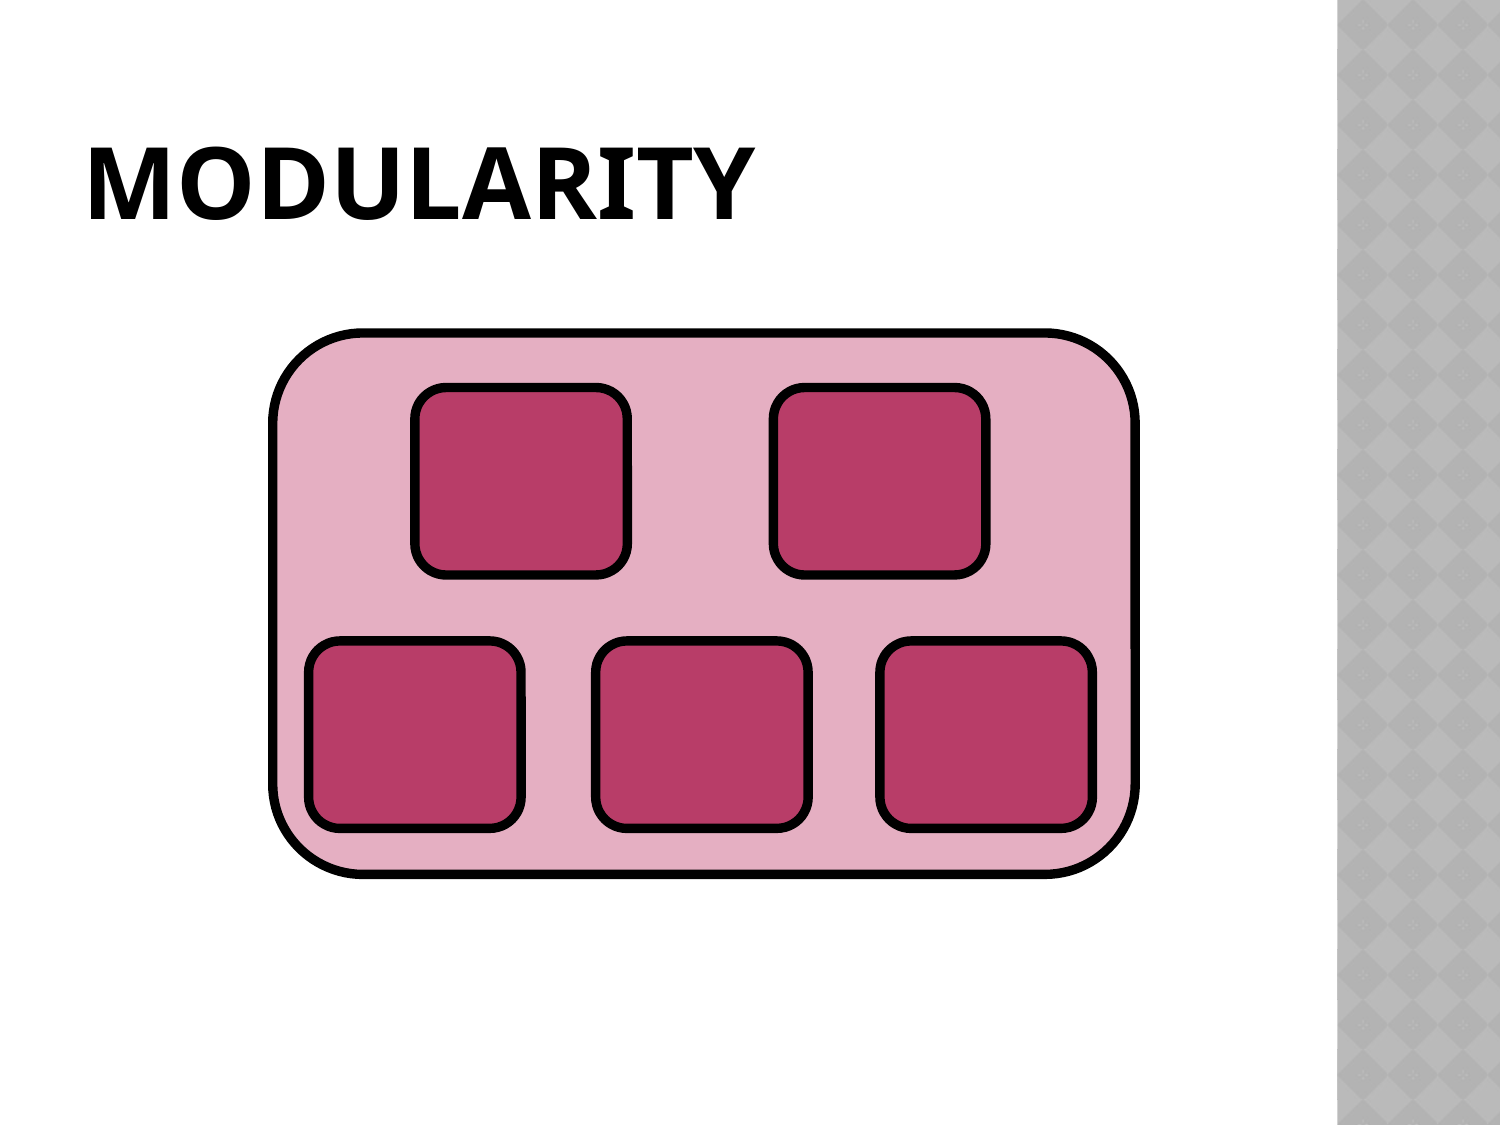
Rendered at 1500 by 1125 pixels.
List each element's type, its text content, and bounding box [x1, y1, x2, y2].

text_box [876, 637, 1096, 832]
text_box [269, 329, 1139, 878]
text_box [411, 384, 631, 579]
text_box [770, 384, 990, 579]
text_box [305, 637, 525, 832]
title Modularity [75, 52, 1263, 240]
text_box [592, 637, 812, 832]
